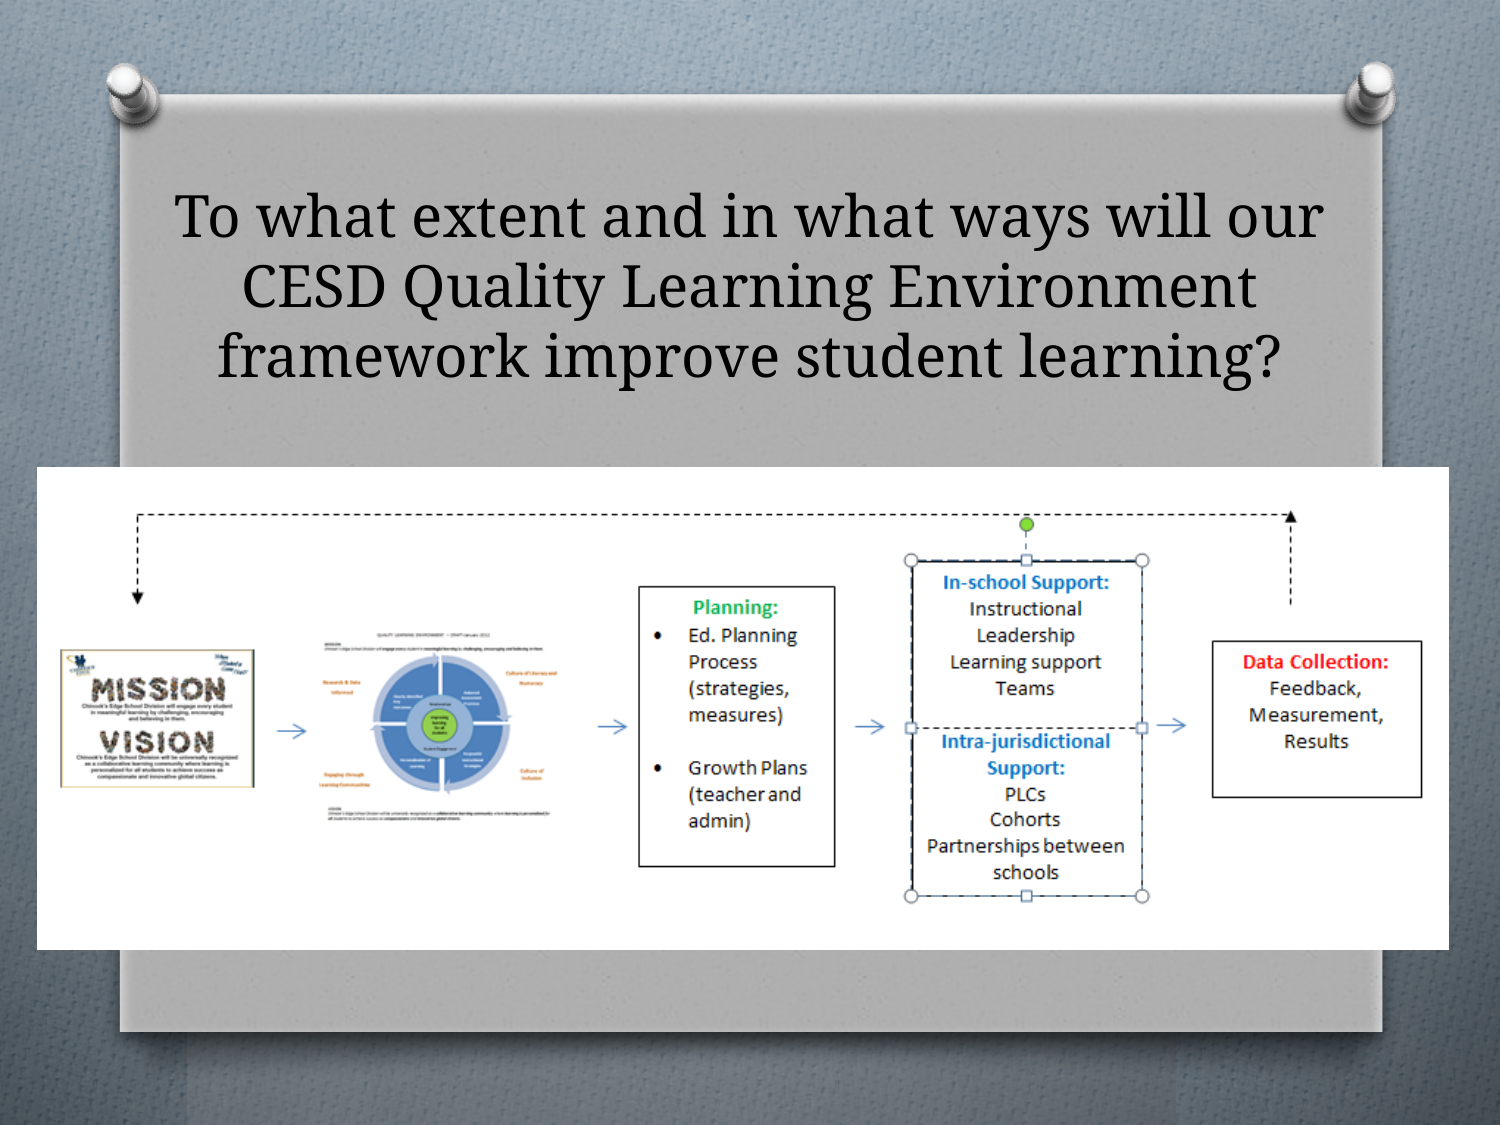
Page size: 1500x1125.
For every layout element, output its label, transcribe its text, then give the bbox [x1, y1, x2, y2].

picture [1317, 35, 1439, 156]
picture [37, 467, 1449, 951]
title To what extent and in what ways will our CESD Quality Learning Environment framework improve student learning? [150, 137, 1350, 432]
picture [75, 29, 198, 149]
